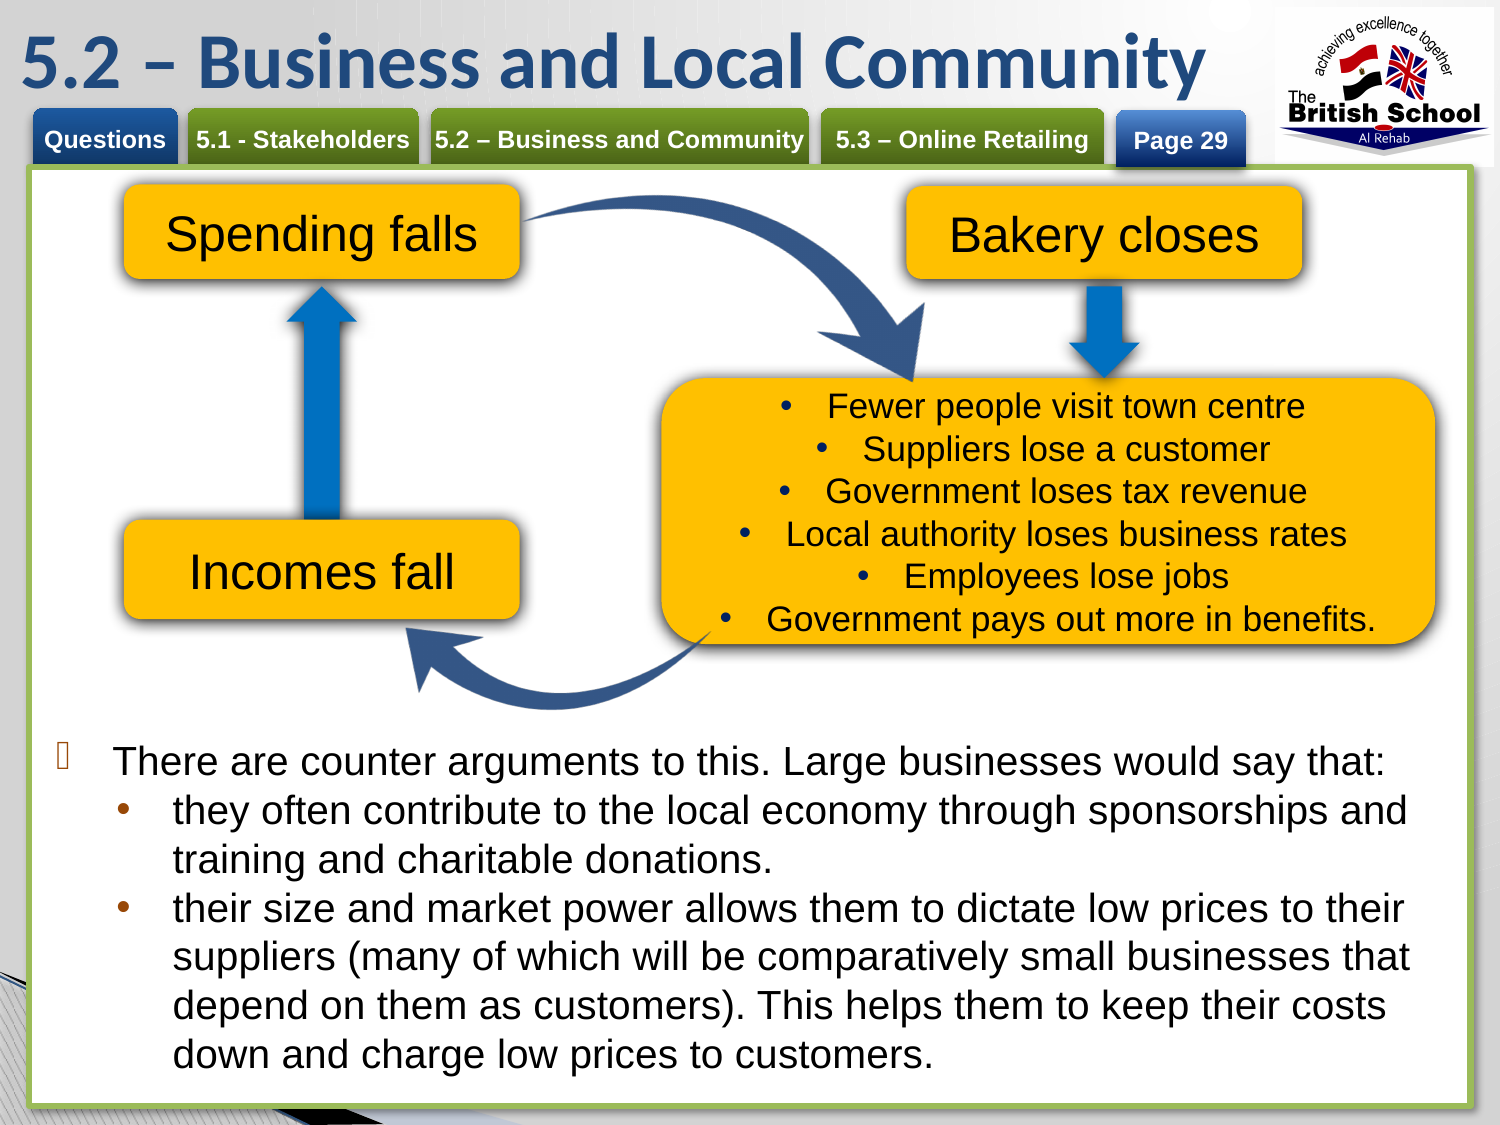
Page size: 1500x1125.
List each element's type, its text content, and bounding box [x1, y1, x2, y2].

picture [383, 609, 733, 729]
text_box [281, 281, 362, 504]
title 5.2 – Business and Local Community [5, 11, 1270, 102]
text_box Fewer people visit town centre Suppliers lose a customer Government loses tax revenue Local authority loses business rates Employees lose jobs Government pays out more in benefits. [656, 373, 1440, 649]
text_box There are counter arguments to this. Large businesses would say that: they often contribute to the local economy through sponsorships and training and charitable donations. their size and market power allows them to dictate low prices to their suppliers (many of which will be comparatively small businesses that depend on them as customers). This helps them to keep their costs down and charge low prices to customers. [41, 727, 1447, 1084]
picture [485, 102, 985, 413]
text_box Spending falls [119, 179, 506, 284]
text_box Bakery closes [910, 181, 1307, 284]
text_box Page 29 [1116, 109, 1247, 167]
picture [1275, 7, 1495, 167]
picture [281, 1114, 303, 1125]
text_box [1064, 281, 1145, 383]
text_box Incomes fall [119, 515, 525, 624]
